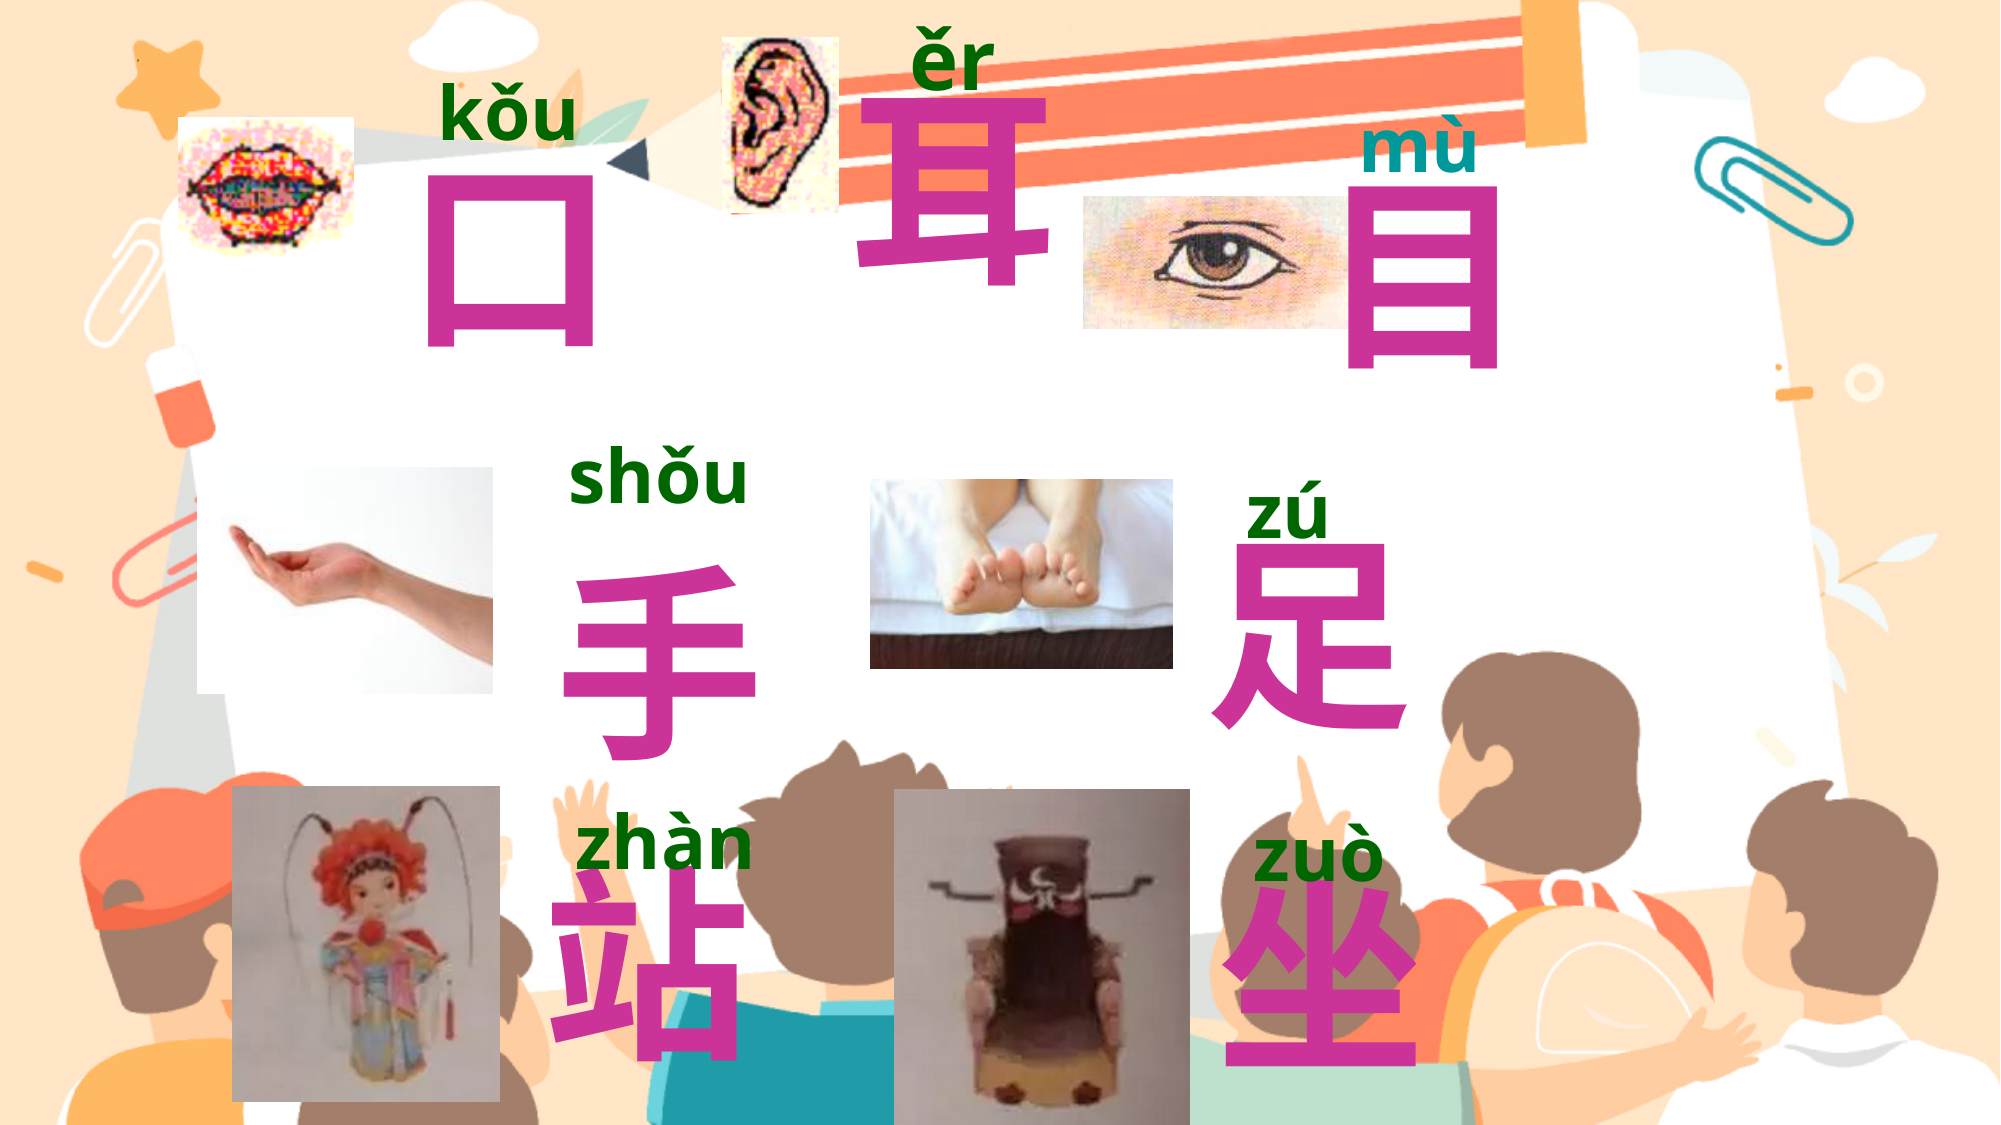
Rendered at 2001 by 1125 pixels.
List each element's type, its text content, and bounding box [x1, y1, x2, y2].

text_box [1201, 798, 1427, 1108]
text_box 目 [1304, 137, 1651, 402]
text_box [835, 0, 1049, 320]
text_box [1082, 196, 1356, 330]
text_box shǒu [558, 420, 812, 526]
text_box 手 [540, 527, 779, 792]
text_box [178, 116, 355, 270]
text_box mù [1343, 90, 1496, 137]
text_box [363, 137, 553, 533]
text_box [527, 786, 757, 1096]
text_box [721, 37, 830, 213]
picture [0, 0, 2001, 1125]
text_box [1189, 455, 1415, 765]
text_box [391, 57, 582, 385]
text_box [1342, 747, 1570, 1060]
